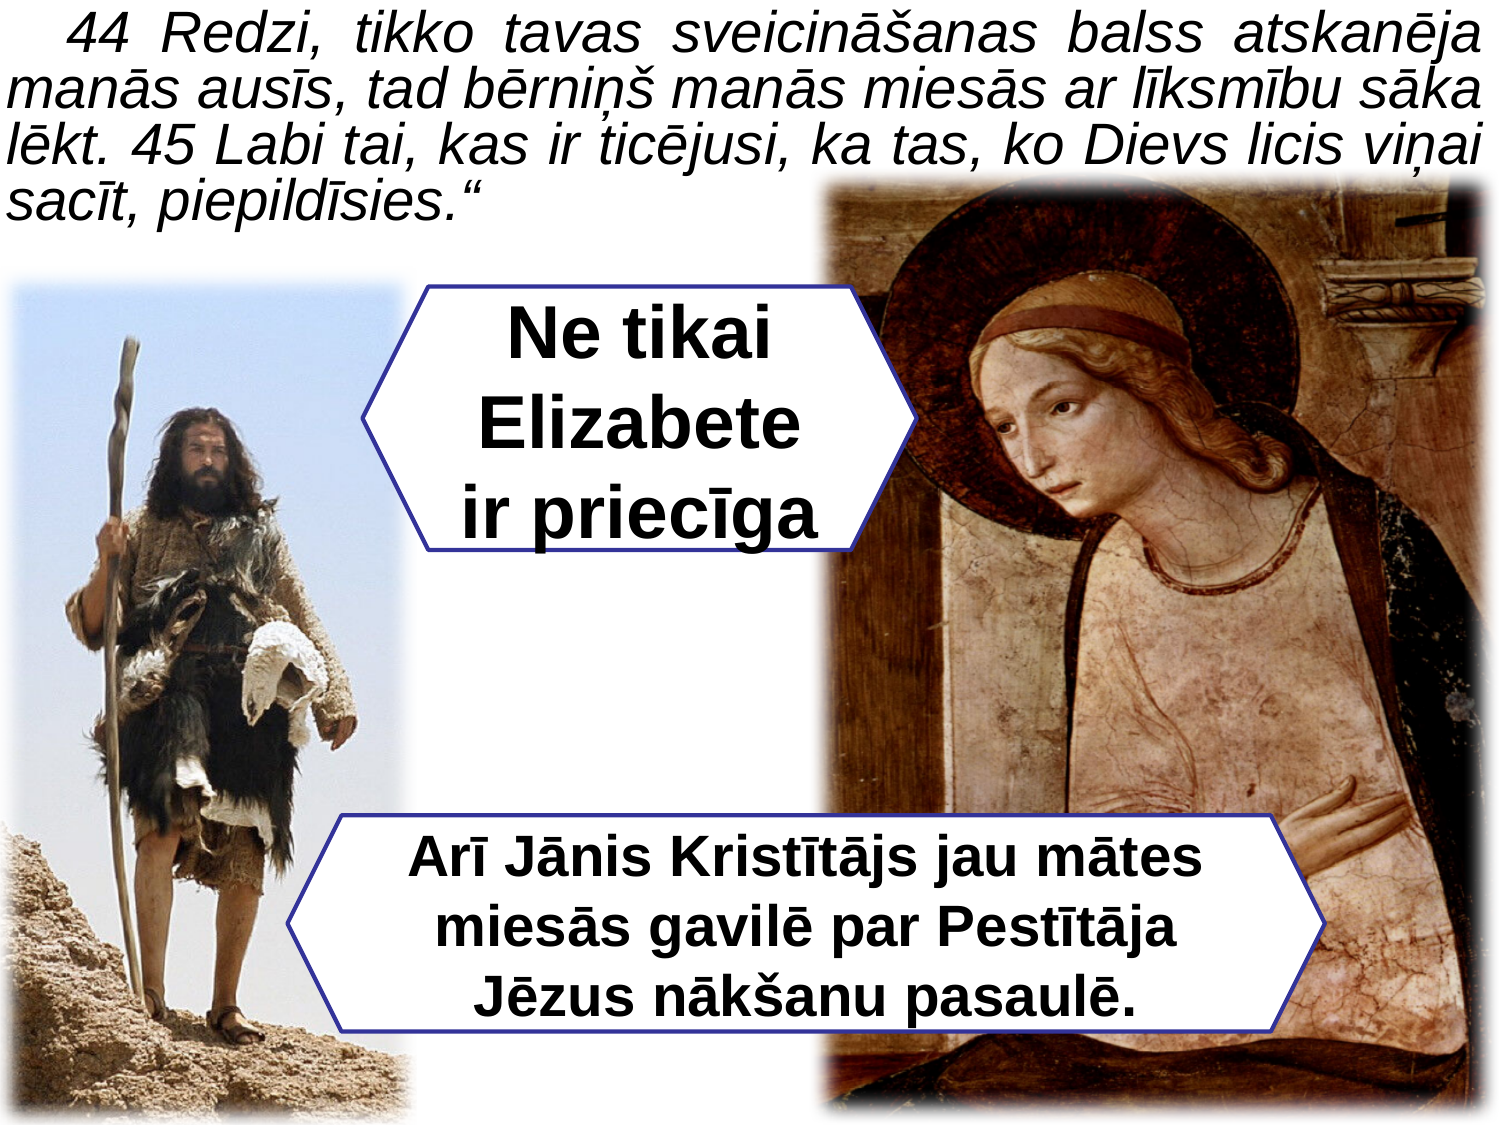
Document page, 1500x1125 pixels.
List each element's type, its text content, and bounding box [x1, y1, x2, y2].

text_box Ne tikai Elizabete ir priecīga [422, 284, 803, 553]
text_box Arī Jānis Kristītājs jau mātes miesās gavilē par Pestītāja Jēzus nākšanu pasaulē. [422, 813, 803, 1034]
list 44 Redzi, tikko tavas sveicināšanas balss atskanēja manās ausīs, tad bērniņš manās miesās ar līksmību sāka lēkt. 45 Labi tai, kas ir ticējusi, ka tas, ko Dievs licis viņai sacīt, piepildīsies.“ [0, 0, 1500, 198]
picture [0, 265, 418, 1125]
picture [808, 166, 1500, 1125]
